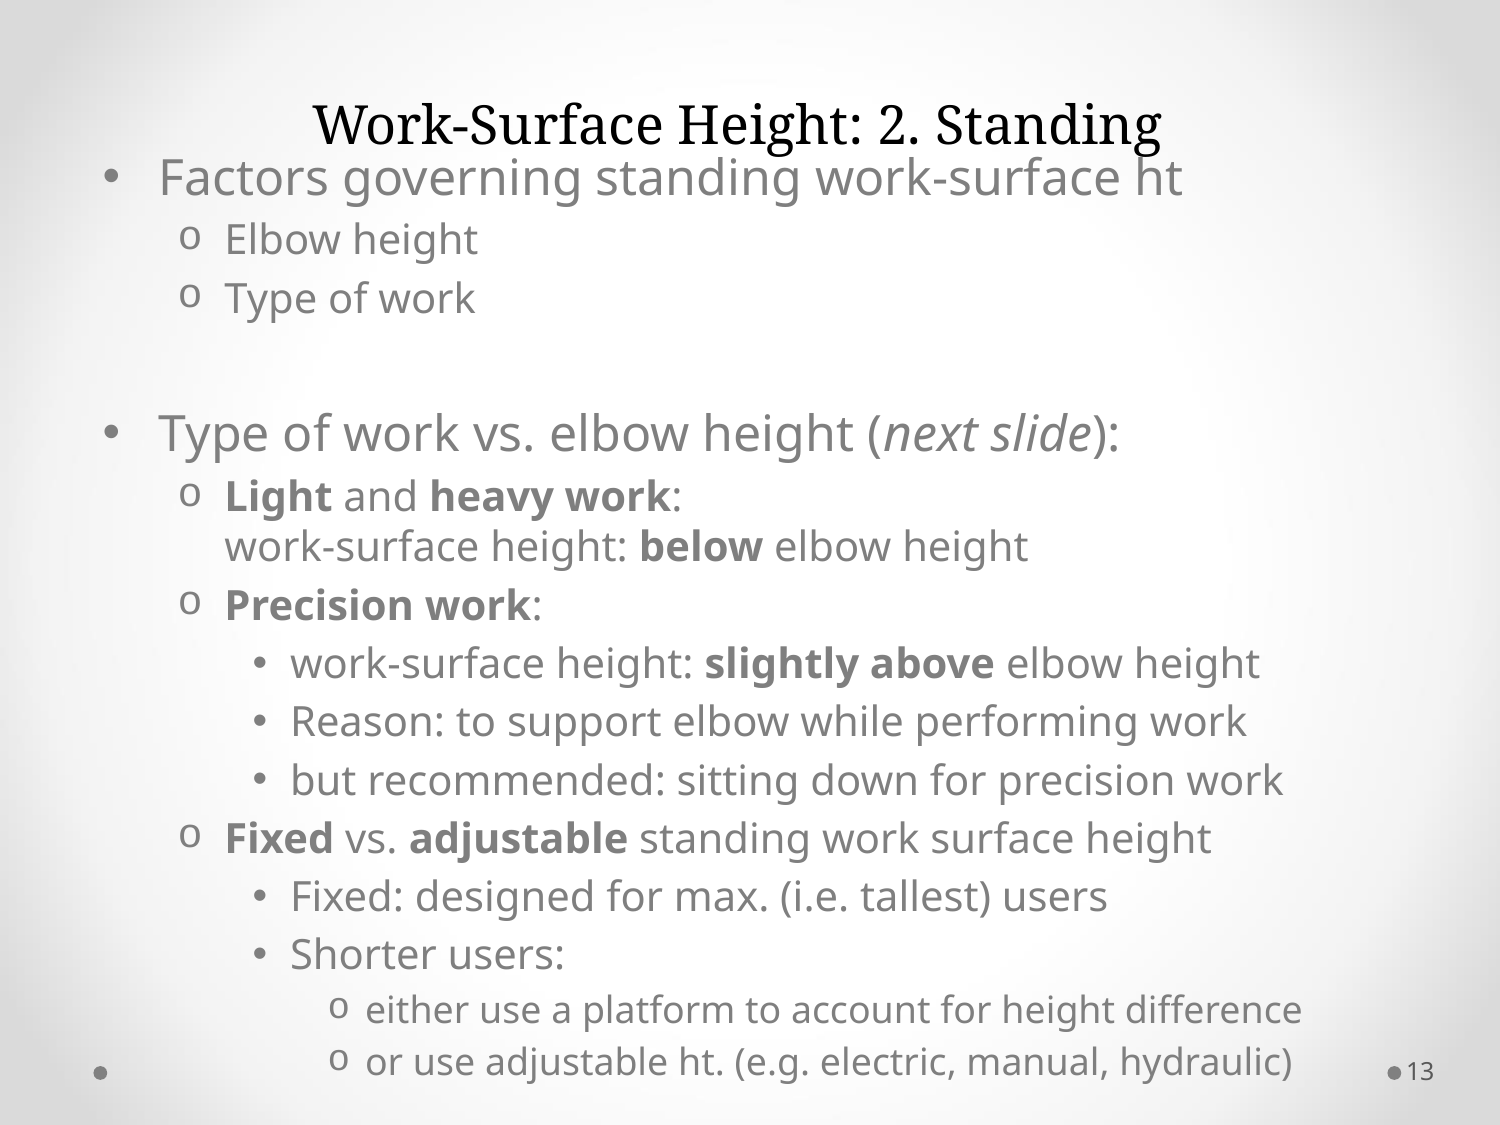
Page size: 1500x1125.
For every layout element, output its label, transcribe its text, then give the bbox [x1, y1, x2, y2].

slide_number 13 [1401, 1042, 1494, 1103]
picture [0, 0, 1500, 1125]
list Factors governing standing work-surface ht Elbow height Type of work Type of work vs. elbow height (next slide): Light and heavy work: work-surface height: below elbow height Precision work: work-surface height: slightly above elbow height Reason: to support elbow while performing work but recommended: sitting down for precision work Fixed vs. adjustable standing work surface height Fixed: designed for max. (i.e. tallest) users Shorter users: either use a platform to account for height difference or use adjustable ht. (e.g. electric, manual, hydraulic) [87, 137, 1438, 1113]
title Work-Surface Height: 2. Standing [62, 62, 1413, 163]
